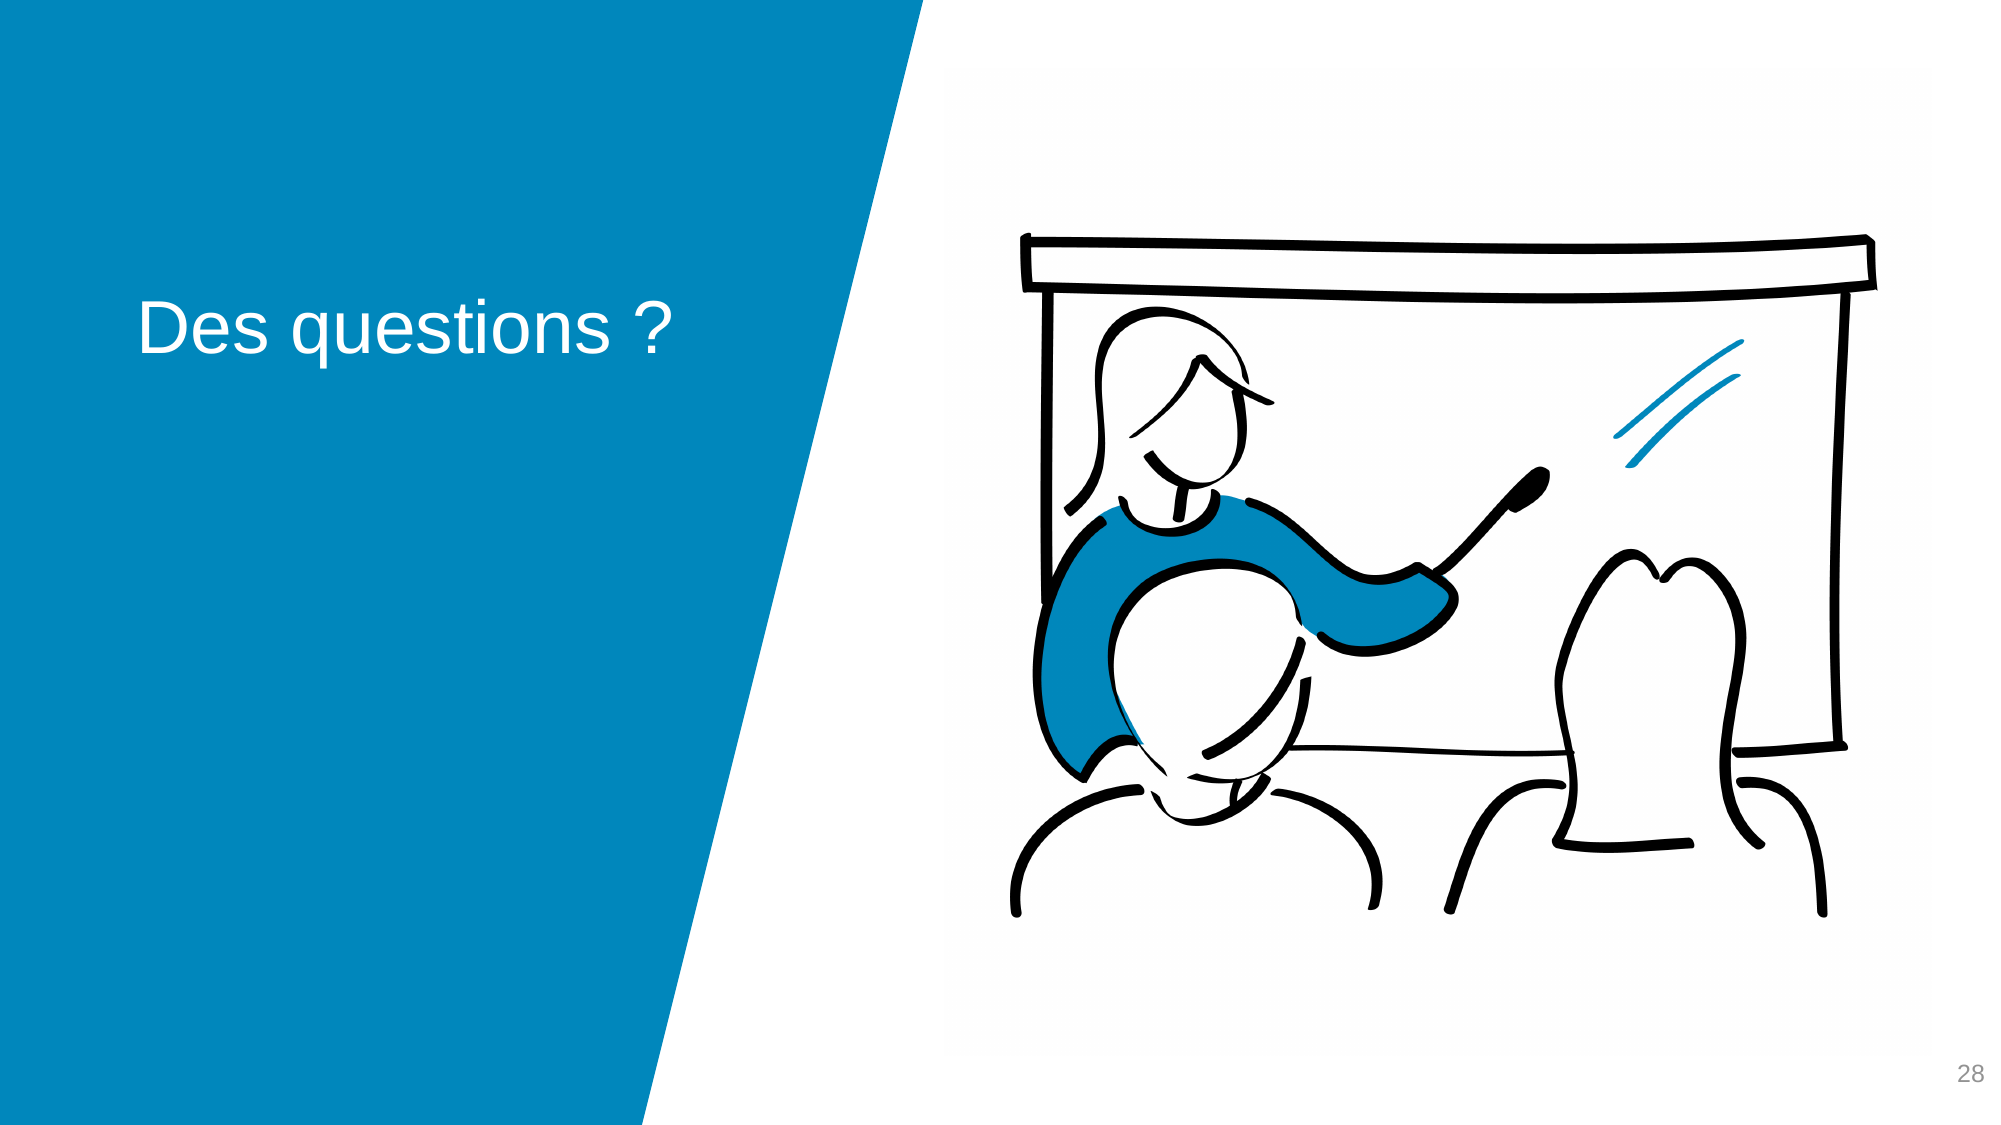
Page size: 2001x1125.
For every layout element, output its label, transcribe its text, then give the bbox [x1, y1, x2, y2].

picture [944, 68, 1932, 1056]
title Des questions ? [136, 0, 775, 371]
slide_number 28 [1550, 1042, 2000, 1103]
